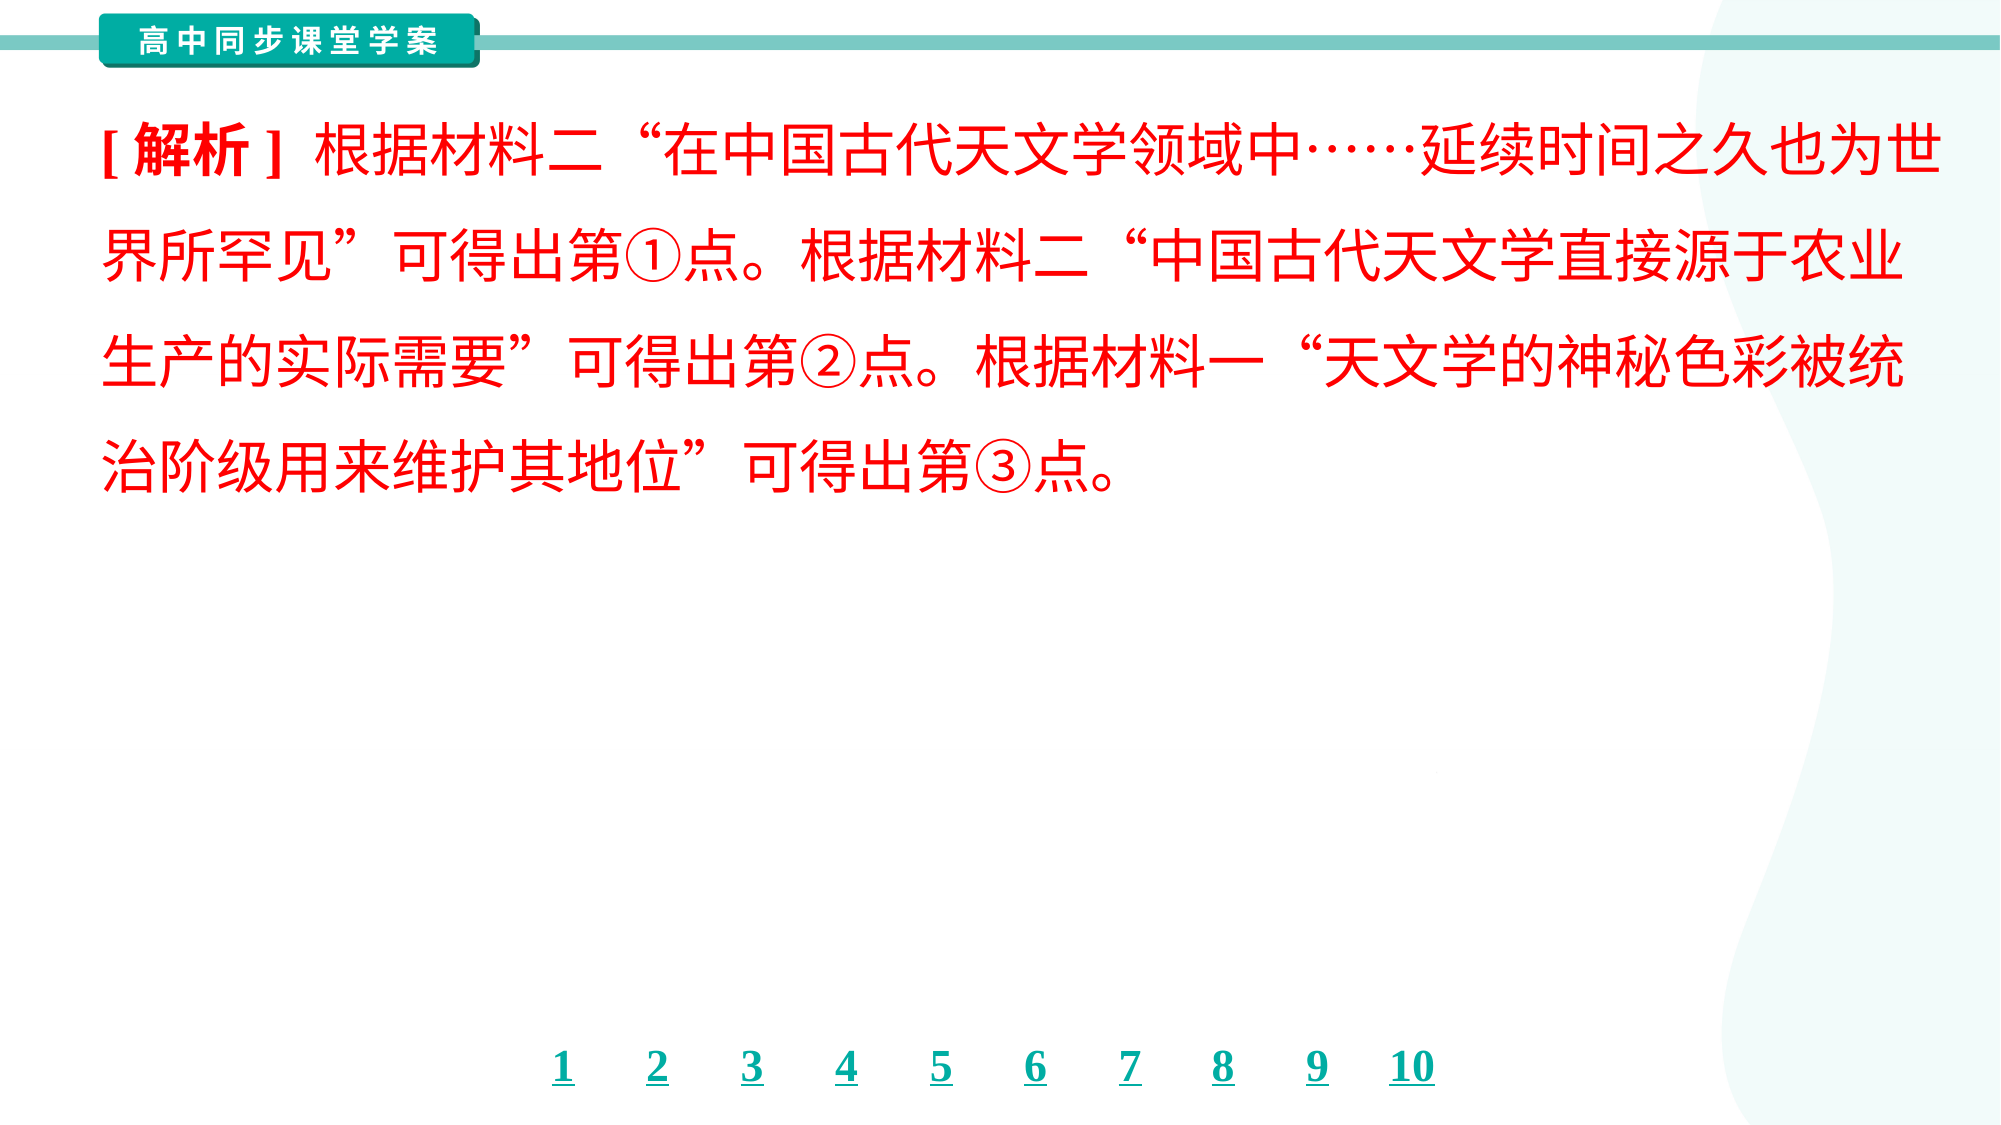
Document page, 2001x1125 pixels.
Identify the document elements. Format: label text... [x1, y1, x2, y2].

picture [0, 0, 2000, 1125]
text_box [解析] 根据材料二“在中国古代天文学领域中……延续时间之久也为世 界所罕见”可得出第①点。根据材料二“中国古代天文学直接源于农业 生产的实际需要”可得出第②点。根据材料一“天文学的神秘色彩被统 治阶级用来维护其地位”可得出第③点。 [100, 76, 1899, 489]
